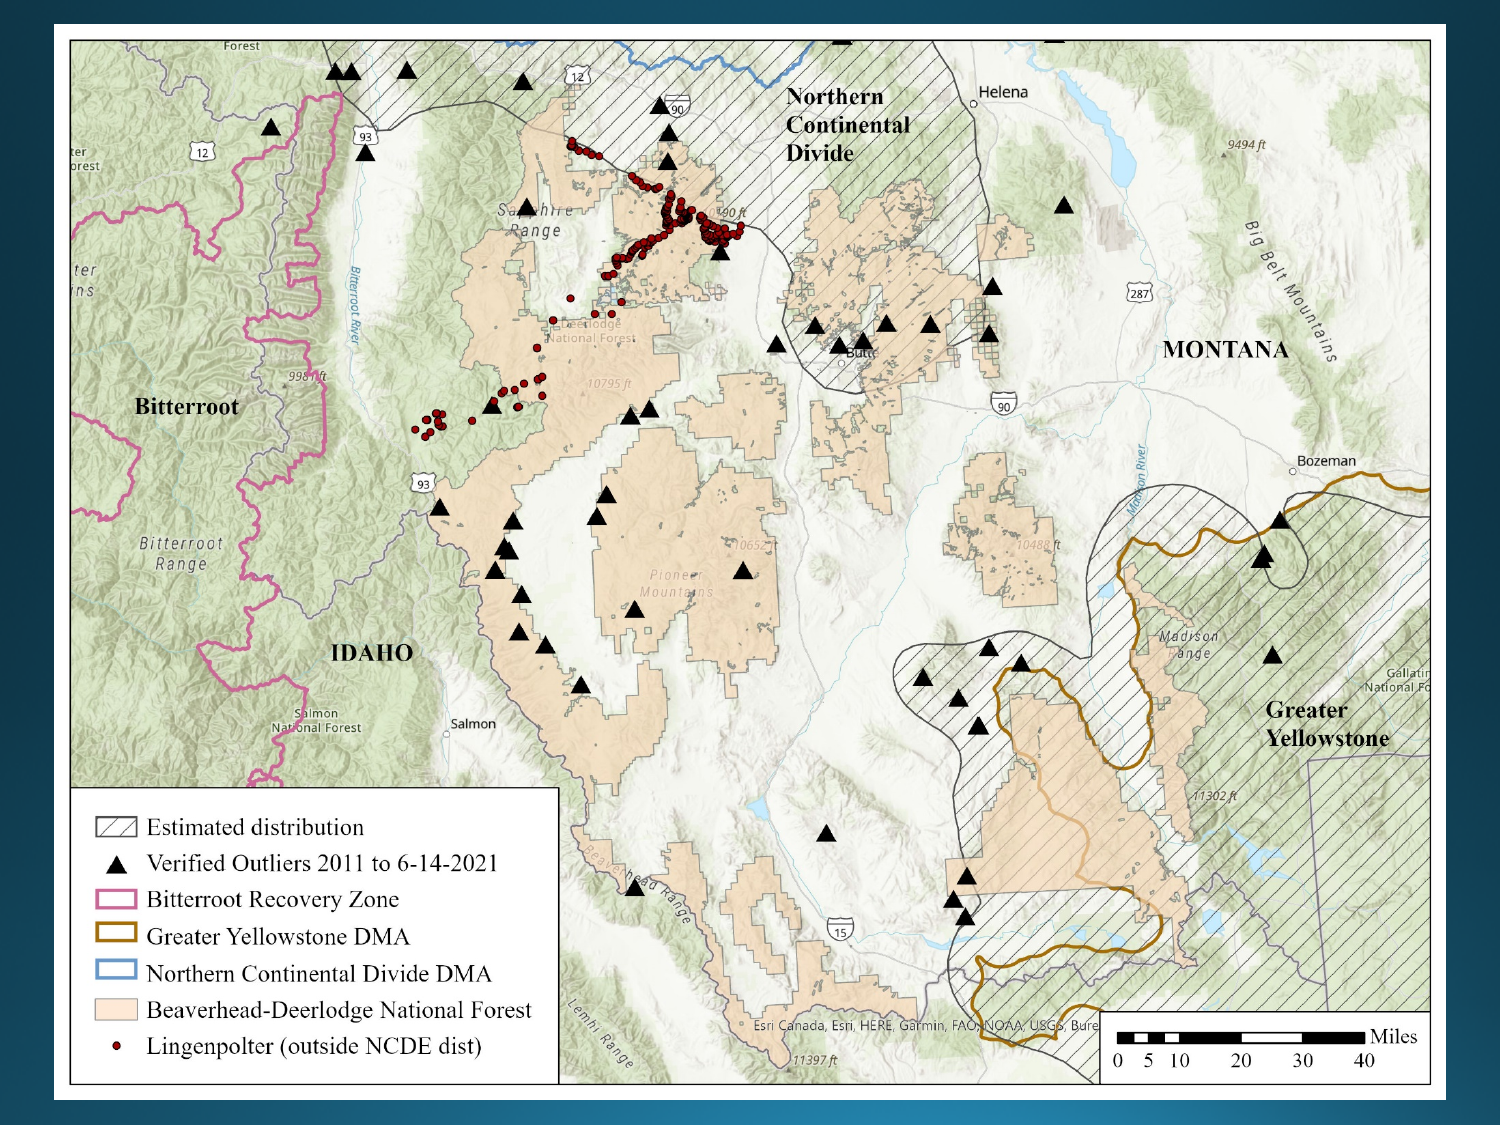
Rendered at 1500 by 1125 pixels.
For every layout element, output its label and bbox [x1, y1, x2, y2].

list [54, 24, 1446, 1100]
picture [0, 0, 1500, 1125]
